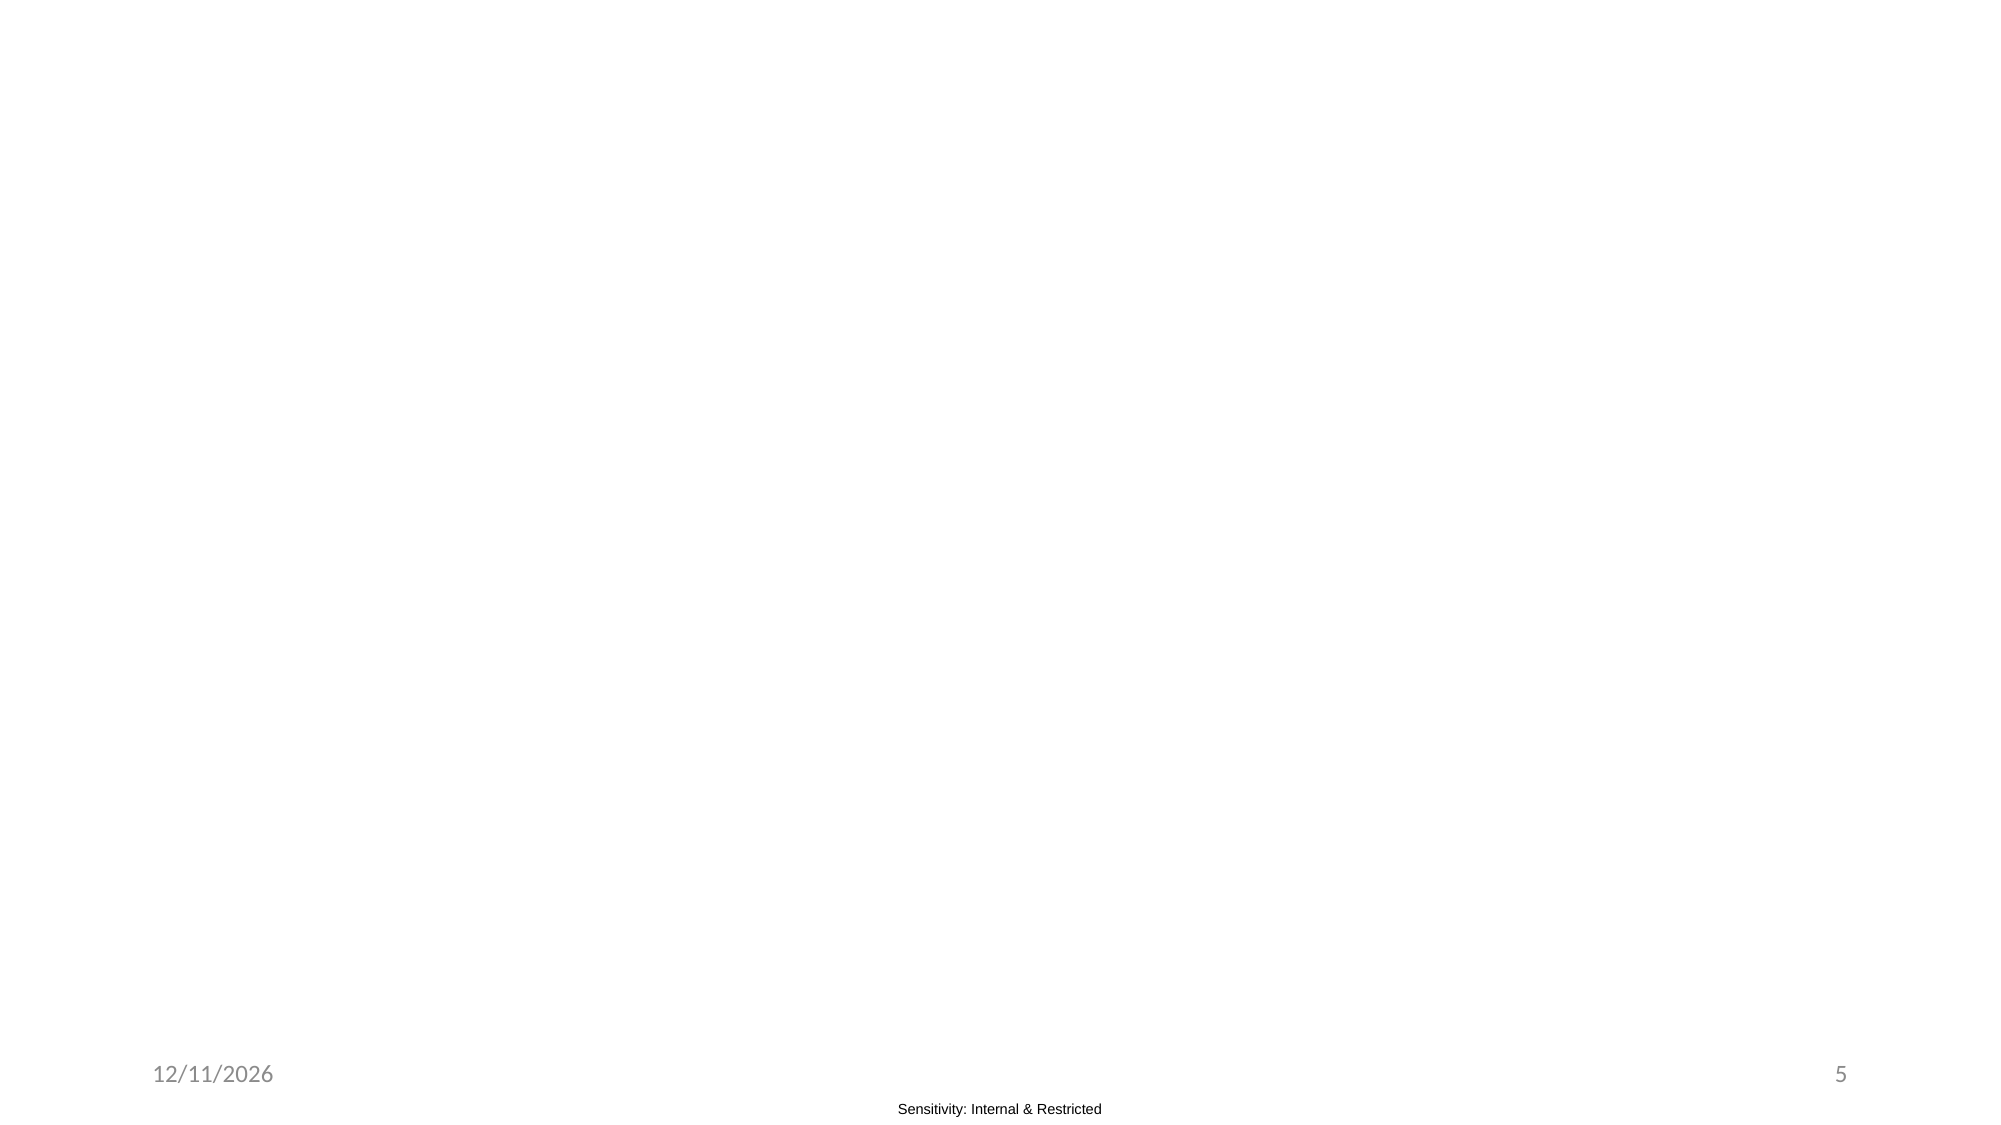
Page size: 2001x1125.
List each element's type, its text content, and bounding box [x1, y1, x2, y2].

slide_number 5 [1412, 1042, 1863, 1103]
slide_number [137, 1042, 588, 1103]
